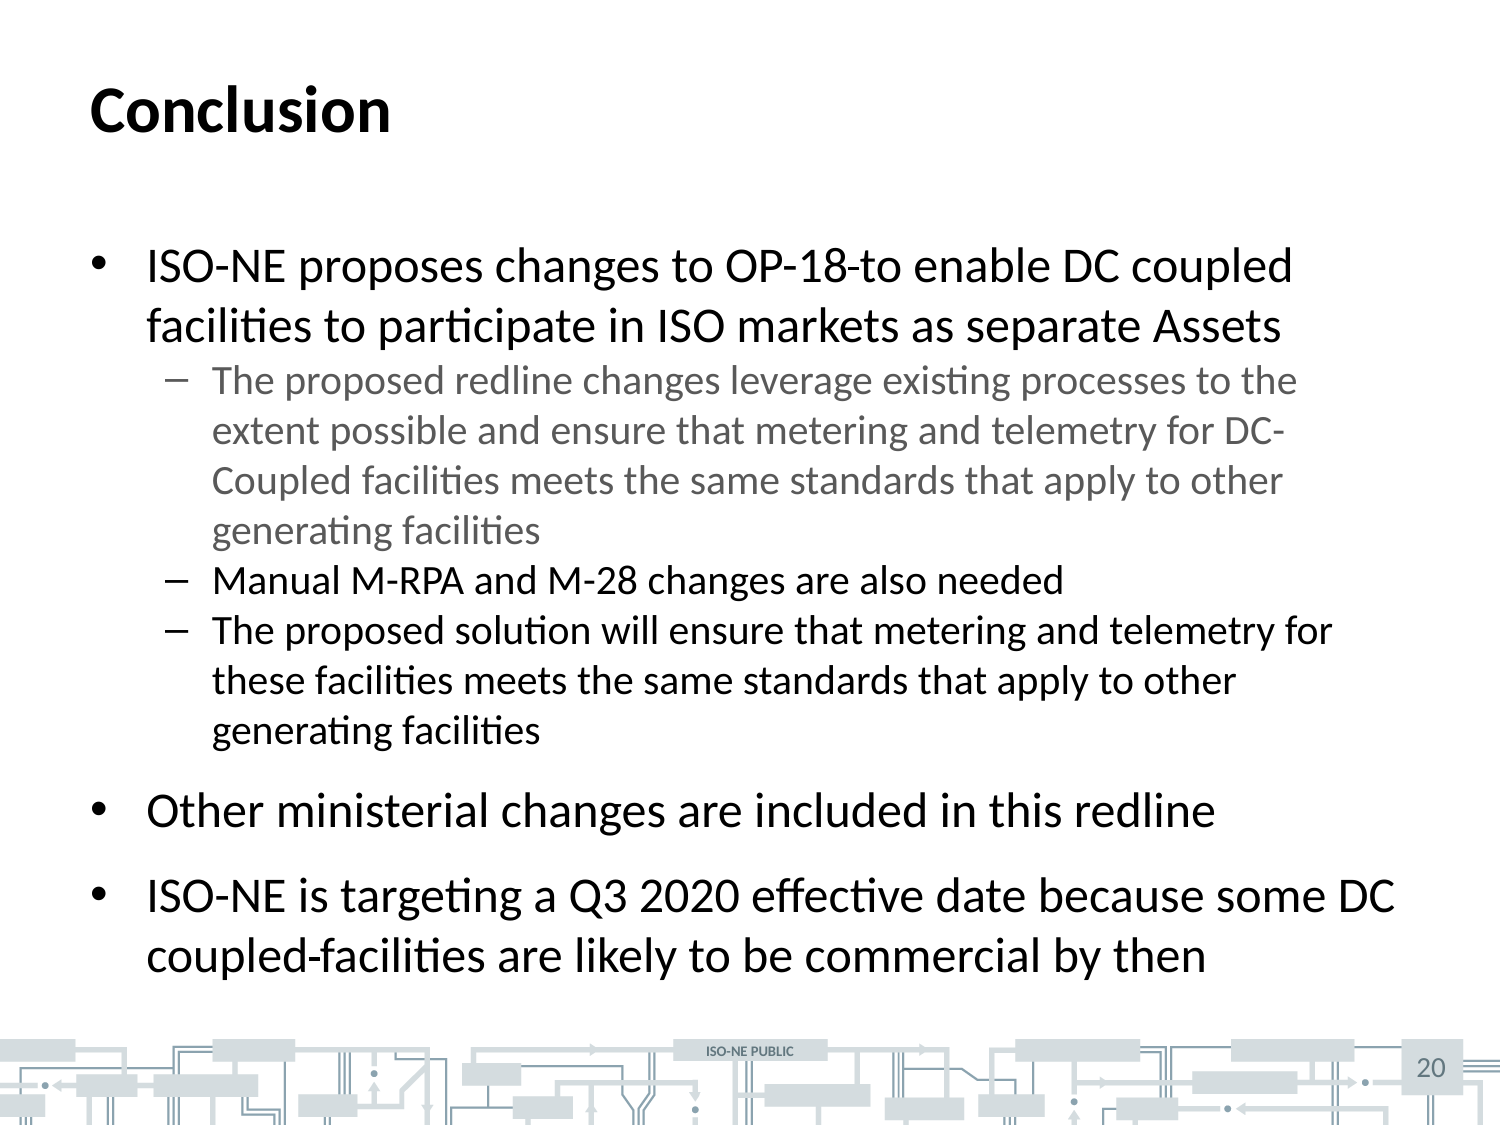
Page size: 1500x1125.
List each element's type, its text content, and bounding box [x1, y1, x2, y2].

title Conclusion [75, 12, 1425, 200]
slide_number 20 [1400, 1044, 1463, 1088]
picture [0, 1031, 1500, 1125]
text_box ISO-NE proposes changes to OP-18 to enable DC coupled facilities to participate in ISO markets as separate Assets The proposed redline changes leverage existing processes to the extent possible and ensure that metering and telemetry for DC-Coupled facilities meets the same standards that apply to other generating facilities Manual M-RPA and M-28 changes are also needed The proposed solution will ensure that metering and telemetry for these facilities meets the same standards that apply to other generating facilities Other ministerial changes are included in this redline ISO-NE is targeting a Q3 2020 effective date because some DC coupled facilities are likely to be commercial by then [74, 224, 1425, 1025]
